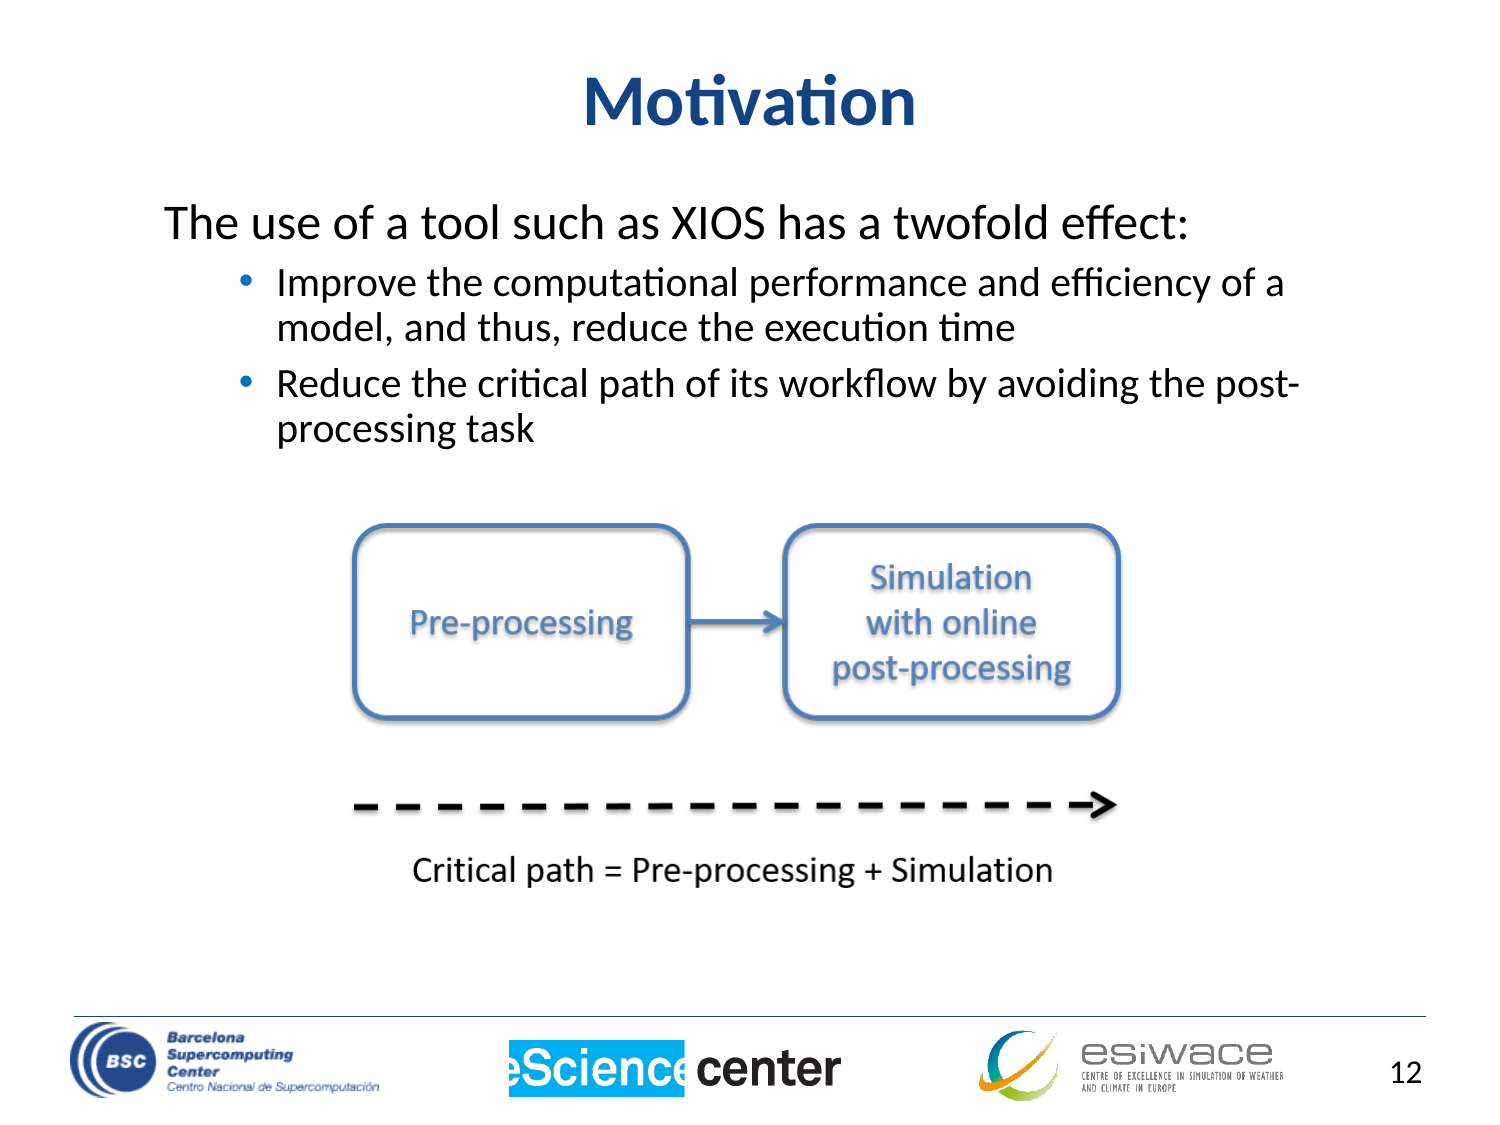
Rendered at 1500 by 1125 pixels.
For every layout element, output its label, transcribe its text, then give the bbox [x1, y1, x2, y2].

picture [345, 520, 1151, 915]
title Motivation [192, 45, 1308, 159]
list The use of a tool such as XIOS has a twofold effect: Improve the computational performance and efficiency of a model, and thus, reduce the execution time Reduce the critical path of its workflow by avoiding the post-processing task [140, 166, 1360, 1006]
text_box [73, 1016, 1438, 1103]
